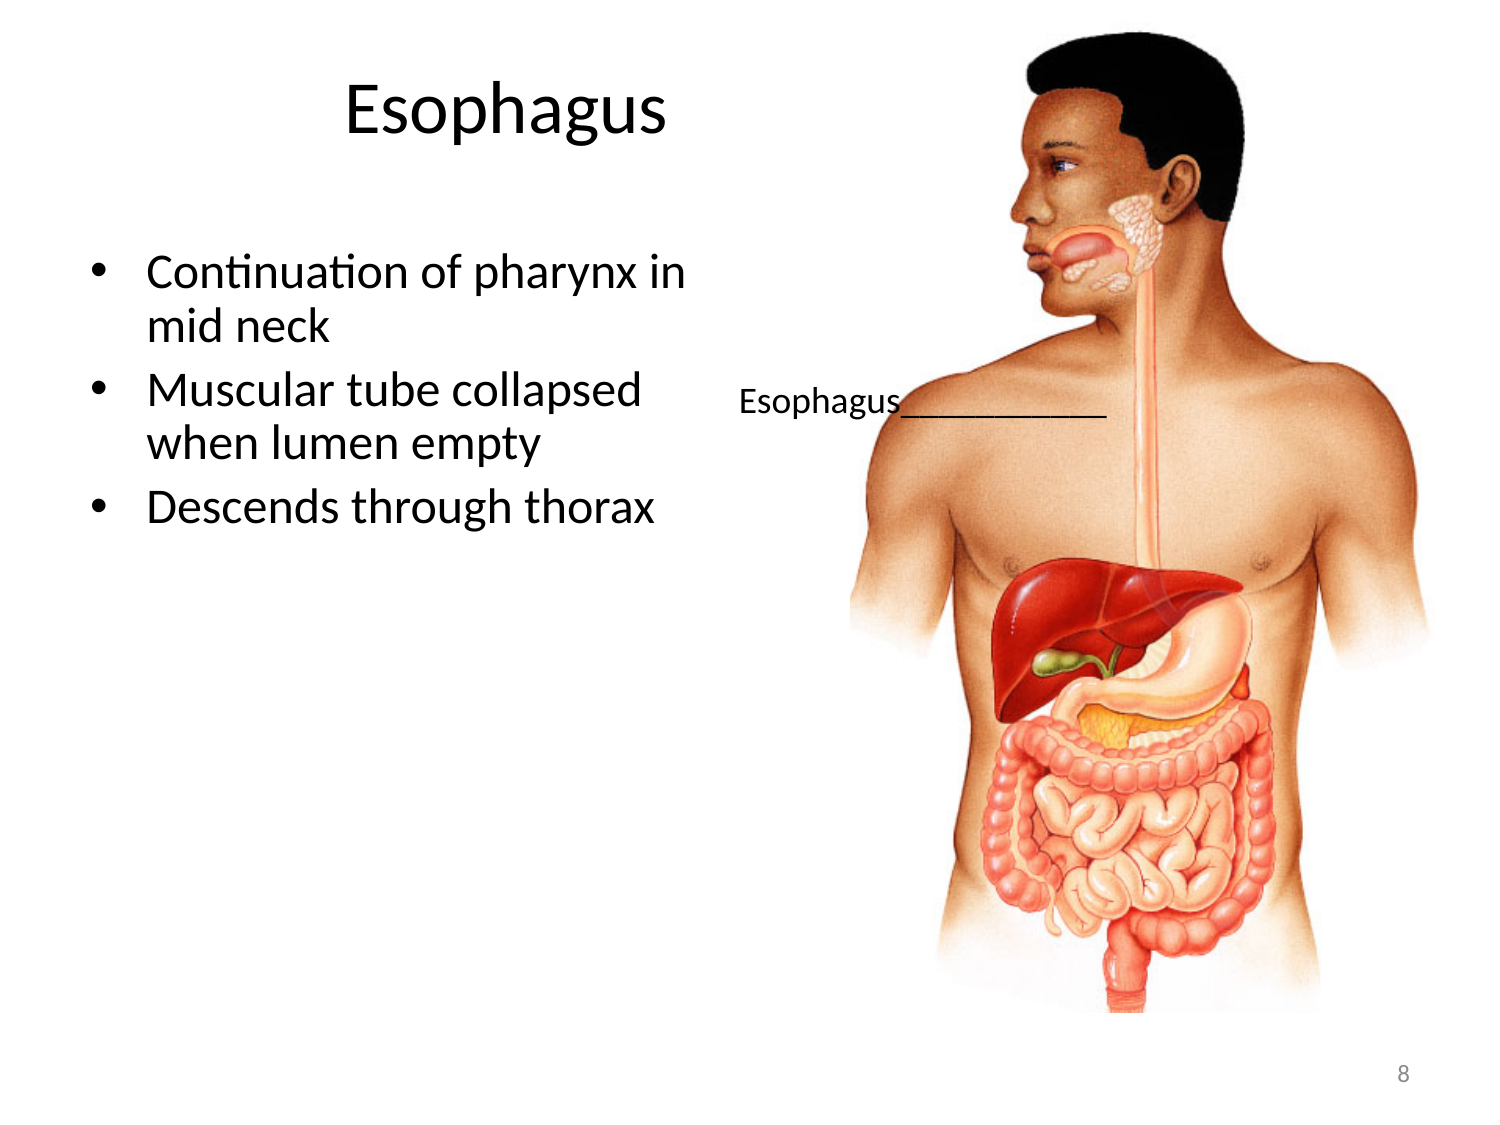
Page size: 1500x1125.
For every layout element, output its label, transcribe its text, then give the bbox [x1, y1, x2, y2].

picture [849, 0, 1436, 1013]
slide_number 8 [1074, 1042, 1425, 1103]
text_box Esophagus___________ [724, 368, 844, 429]
title Esophagus [75, 45, 844, 163]
list Continuation of pharynx in mid neck Muscular tube collapsed when lumen empty Descends through thorax [75, 237, 775, 775]
